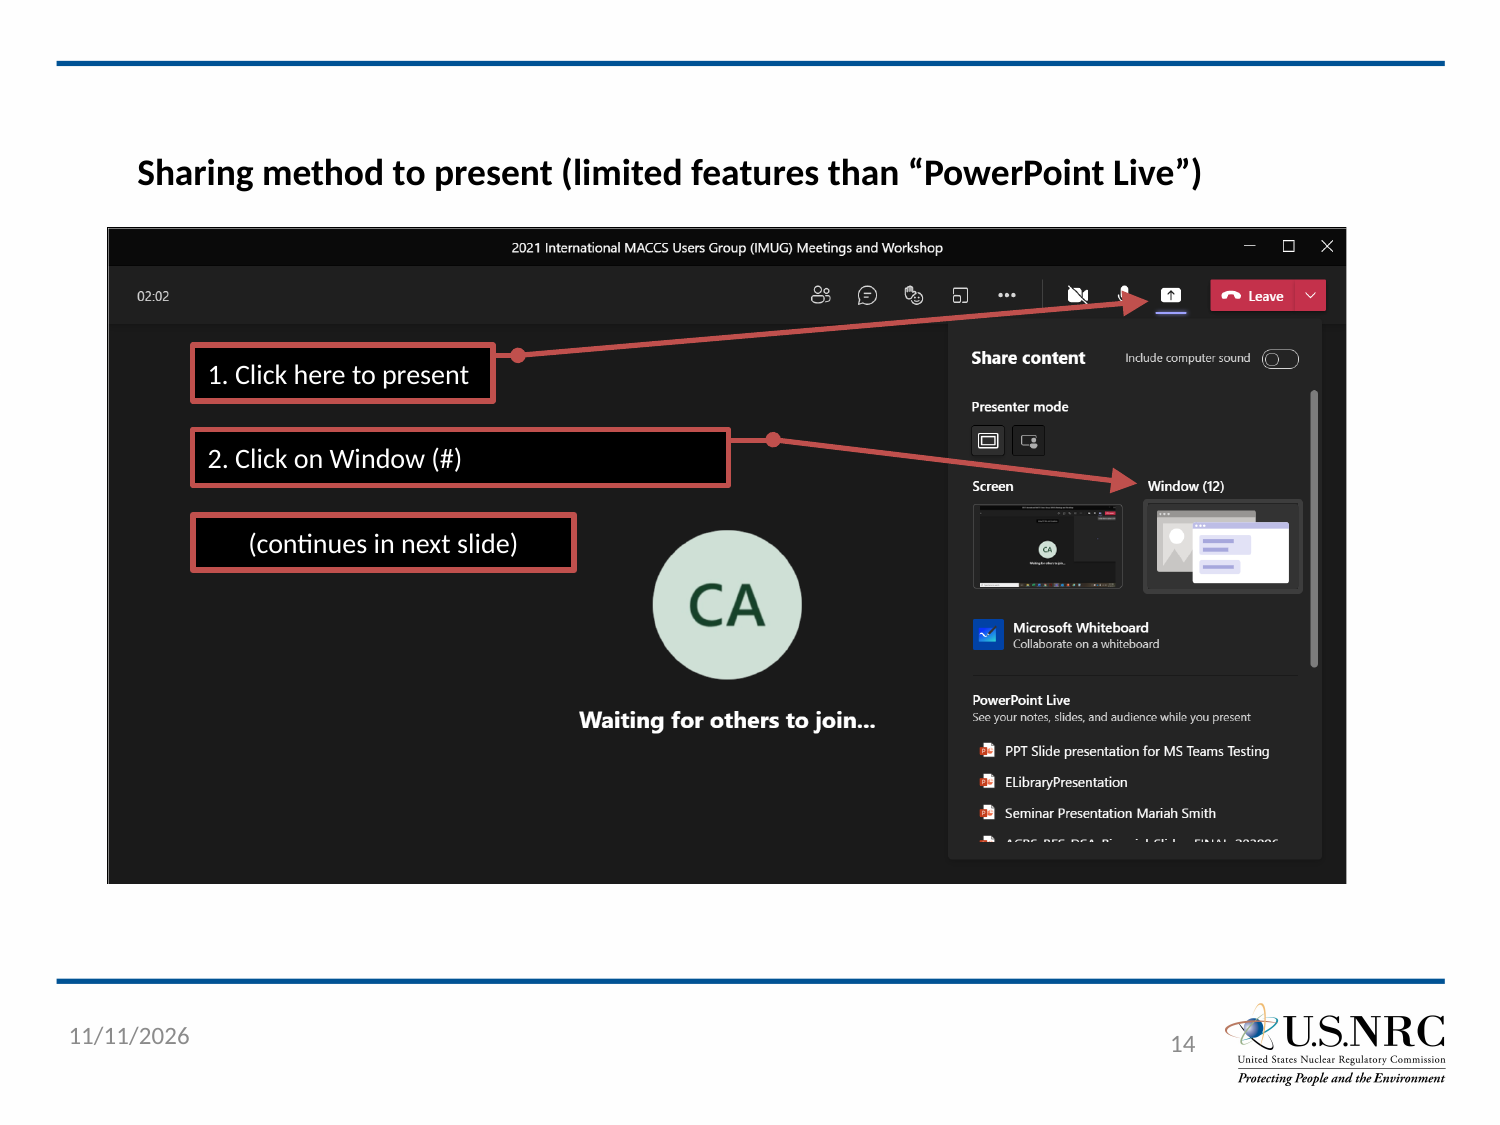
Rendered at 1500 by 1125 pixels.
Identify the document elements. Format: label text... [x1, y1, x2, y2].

slide_number 14 [1030, 1012, 1211, 1073]
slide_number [53, 1004, 404, 1065]
picture [0, 0, 1500, 1125]
text_box Sharing method to present (limited features than “PowerPoint Live”) [122, 140, 1377, 201]
